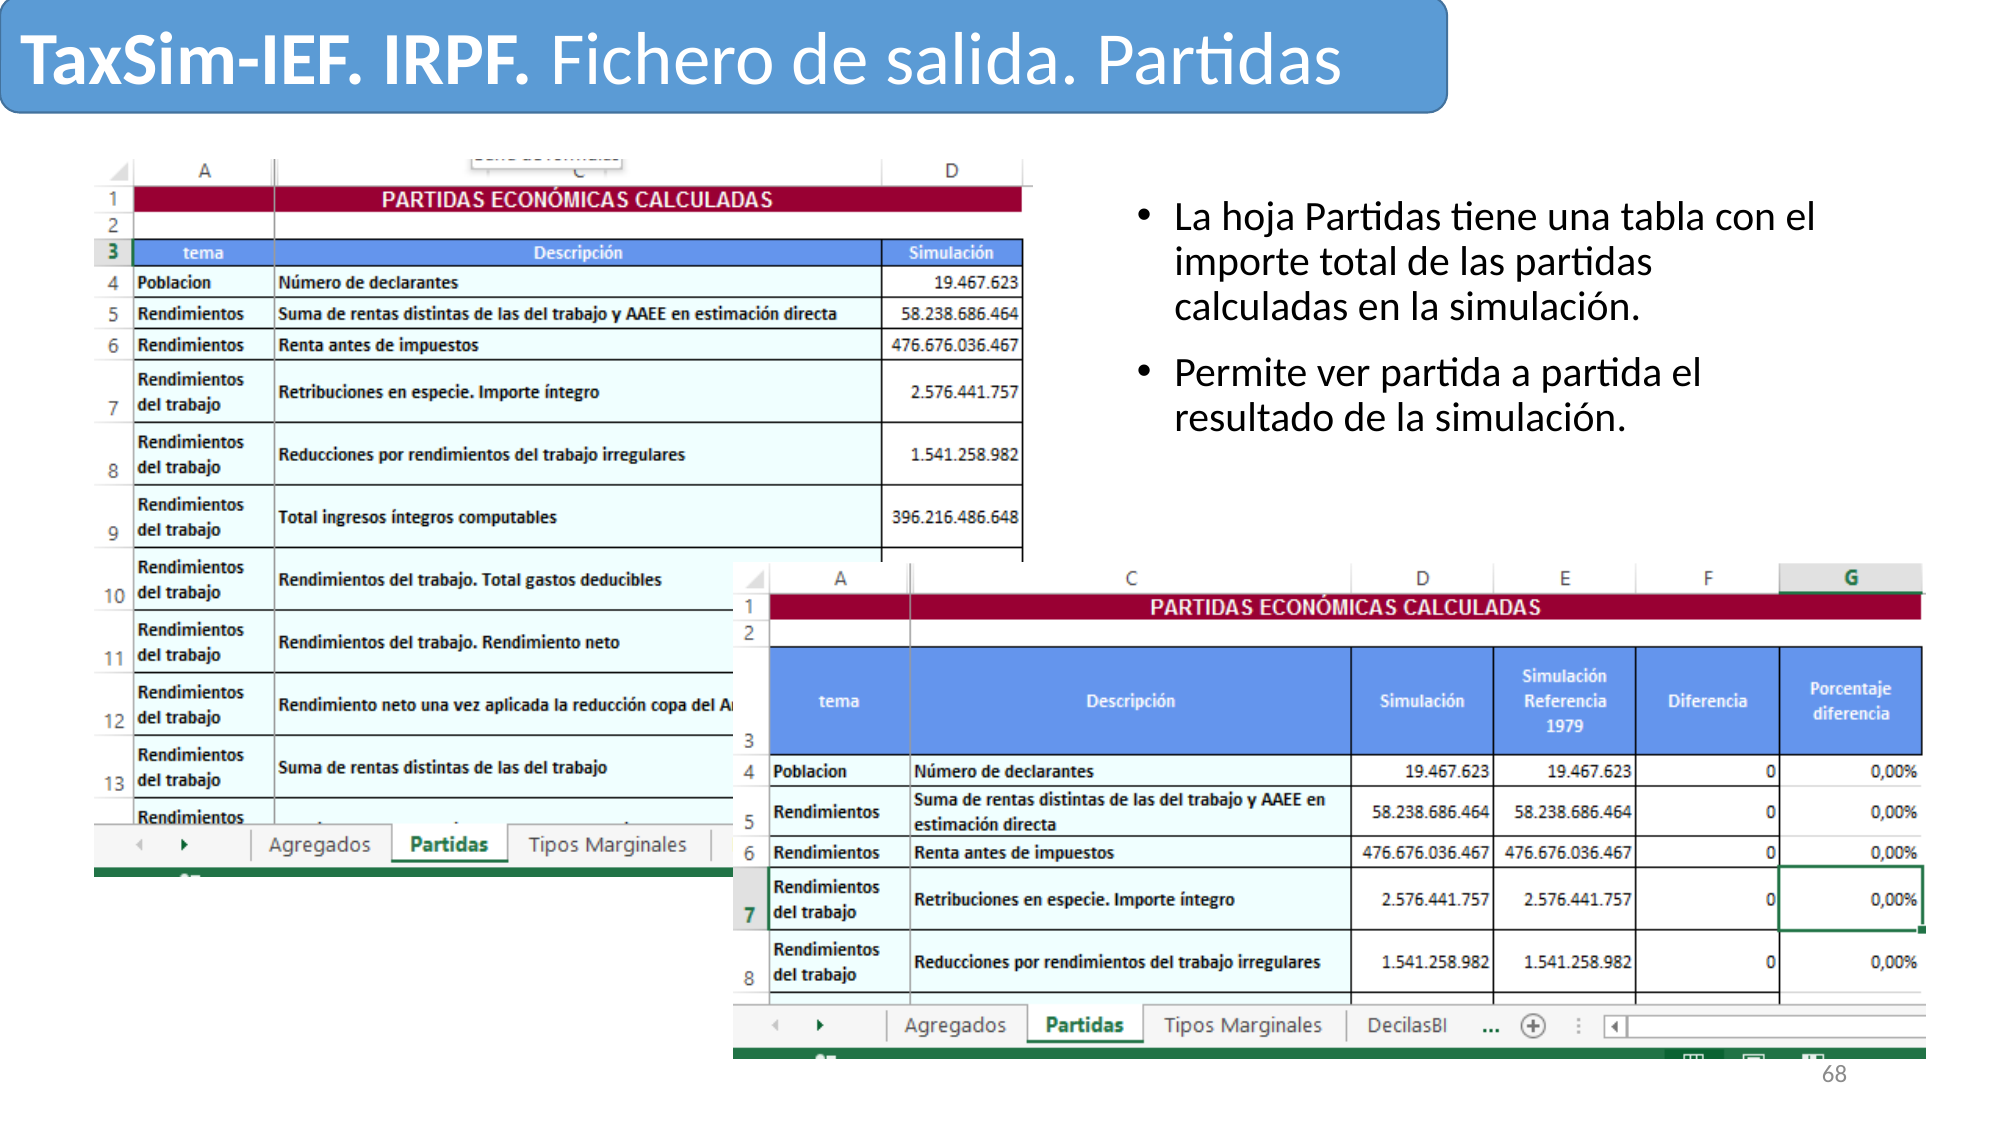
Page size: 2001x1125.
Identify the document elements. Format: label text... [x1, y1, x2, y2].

picture [94, 159, 1926, 1059]
list La hoja Partidas tiene una tabla con el importe total de las partidas calculadas en la simulación. Permite ver partida a partida el resultado de la simulación. [1121, 186, 1837, 519]
slide_number 68 [1412, 1059, 1863, 1103]
text_box TaxSim-IEF. IRPF. Fichero de salida. Partidas [0, 0, 1449, 114]
